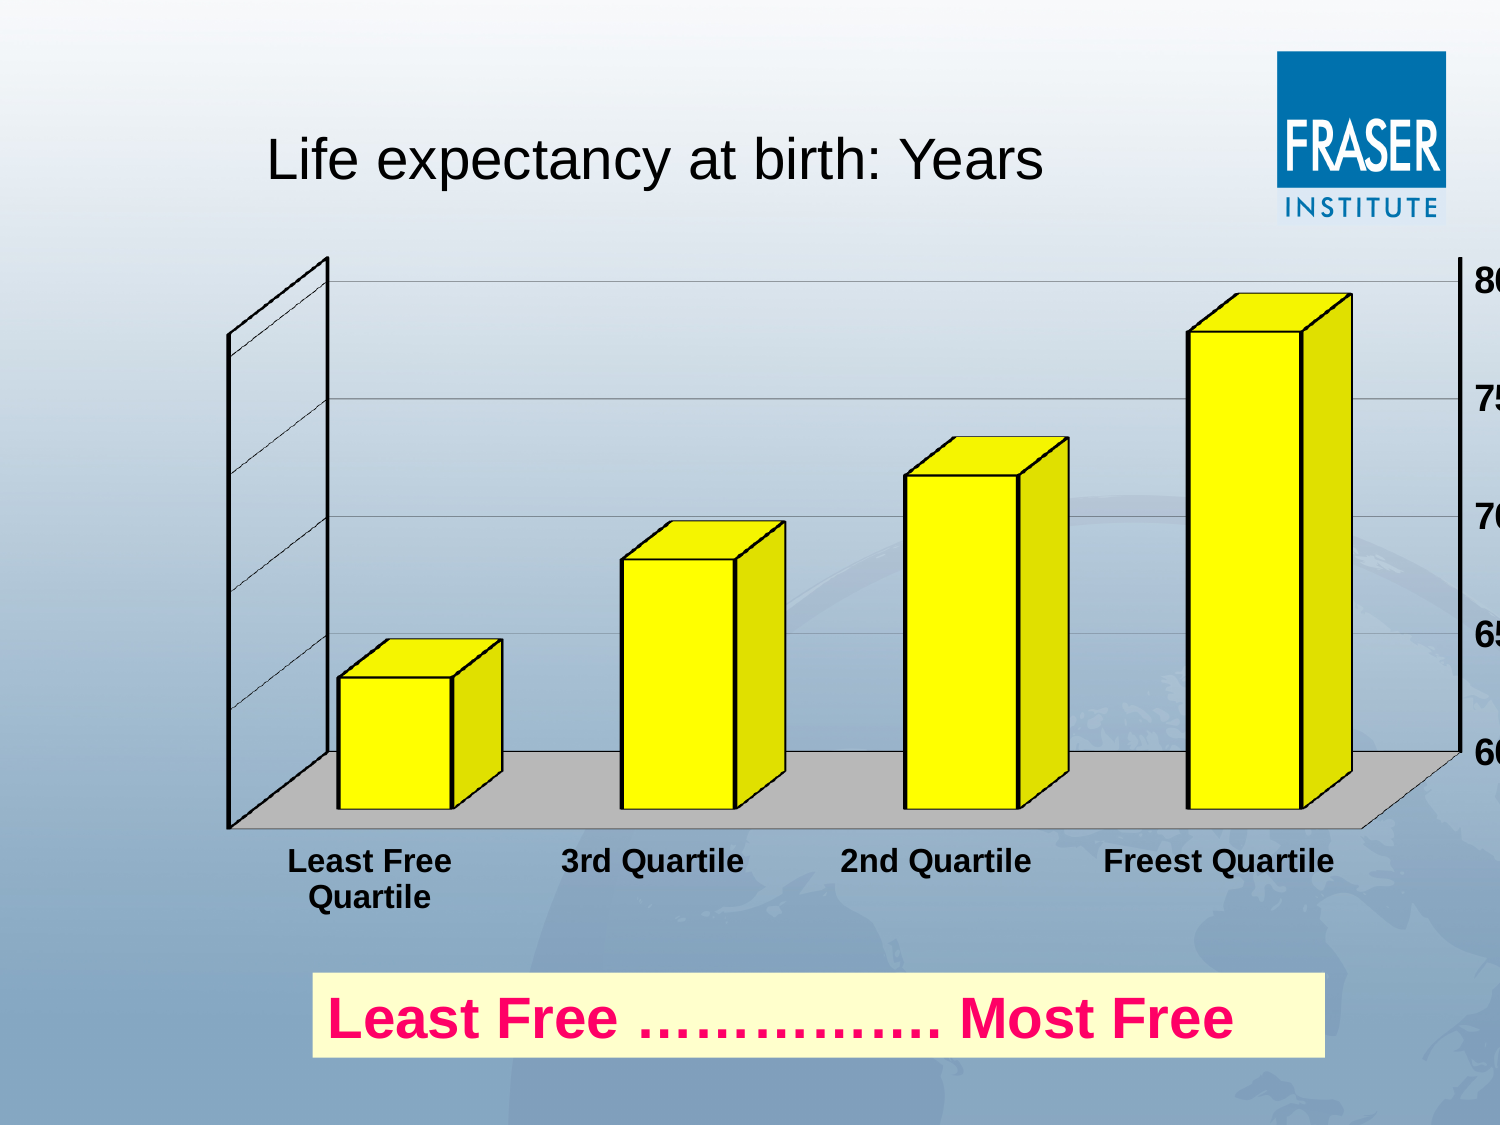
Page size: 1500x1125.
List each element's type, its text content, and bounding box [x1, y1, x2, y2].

chart [0, 253, 1500, 997]
picture [0, 997, 1500, 1125]
picture [1313, 120, 1366, 170]
picture [1417, 120, 1439, 170]
picture [0, 0, 1500, 253]
picture [1366, 119, 1387, 171]
title Life expectancy at birth: Years [0, 75, 1313, 238]
text_box Least Free ……………. Most Free [312, 1004, 1325, 1058]
picture [1391, 120, 1410, 170]
